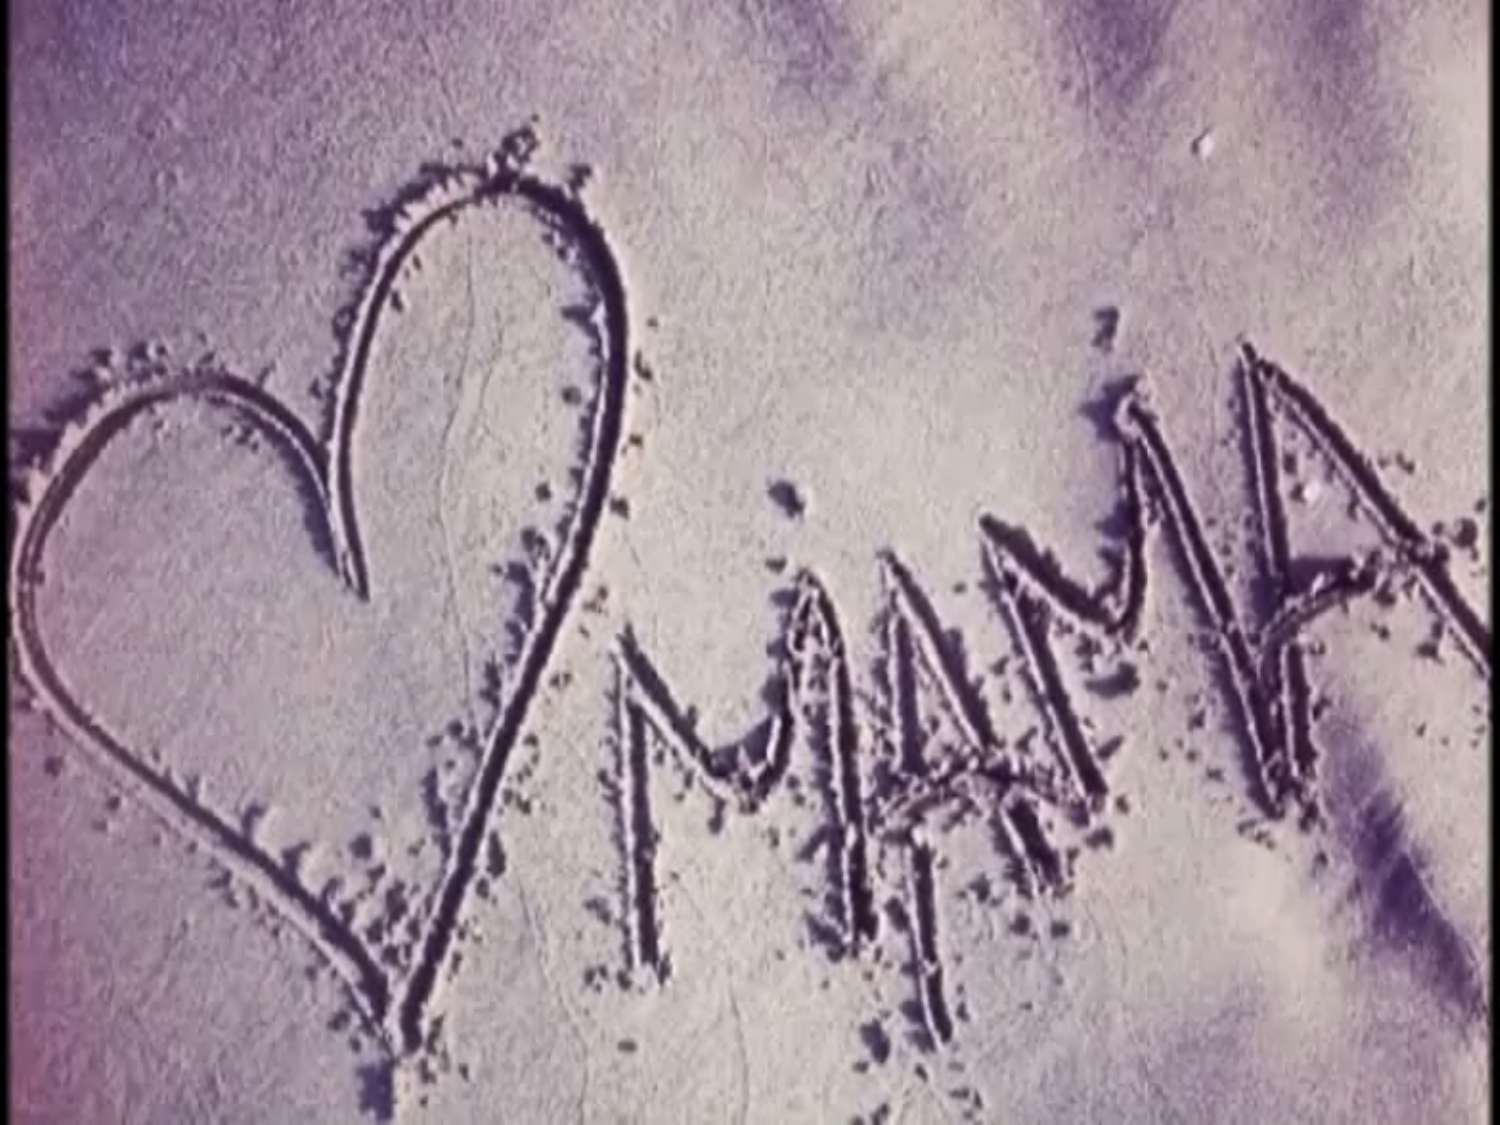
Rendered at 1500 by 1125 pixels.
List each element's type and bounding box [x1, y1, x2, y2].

list [0, 0, 1500, 1125]
